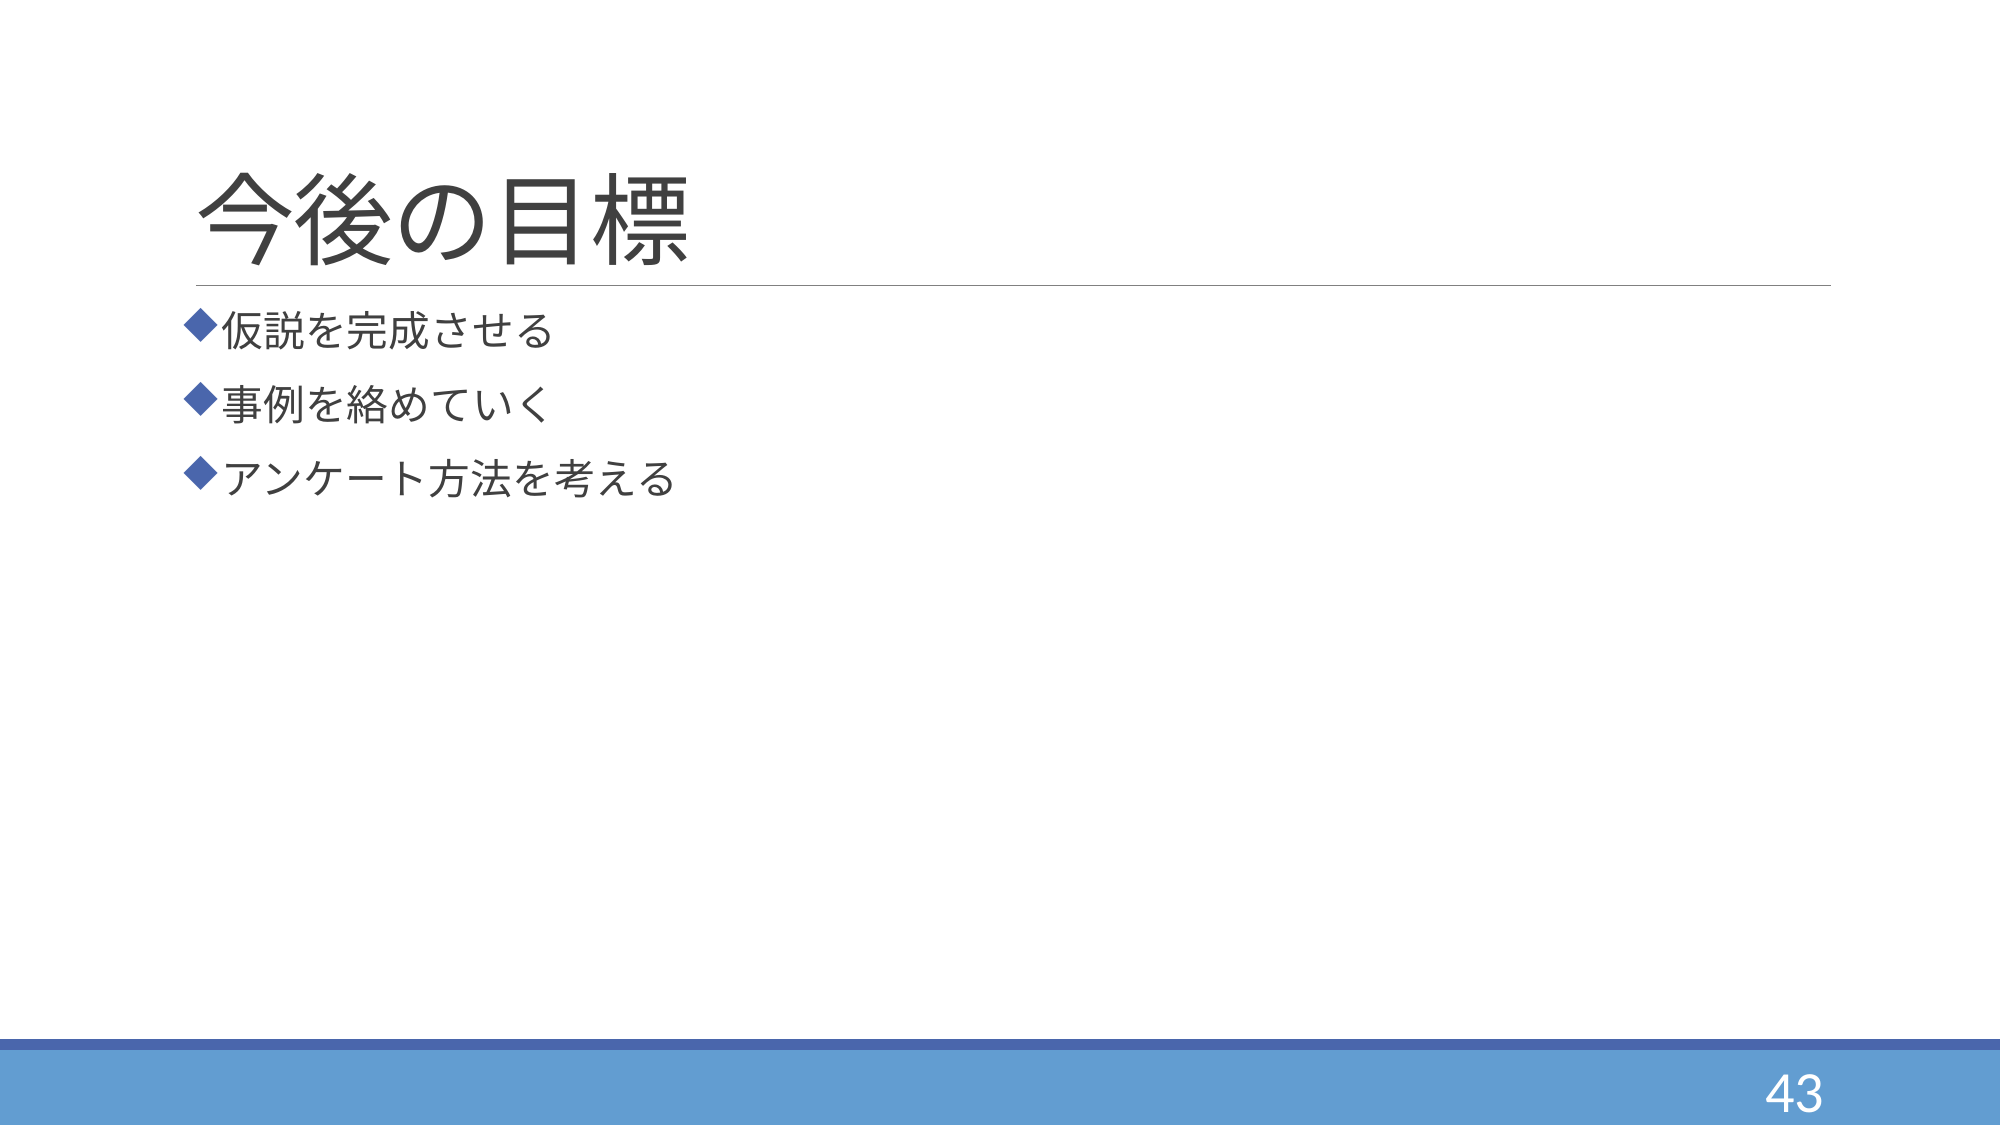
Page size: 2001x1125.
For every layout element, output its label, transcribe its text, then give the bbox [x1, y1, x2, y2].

list 仮説を完成させる 事例を絡めていく アンケート方法を考える [180, 302, 1830, 963]
title 今後の目標 [180, 47, 1830, 285]
slide_number 43 [1624, 1059, 1840, 1120]
